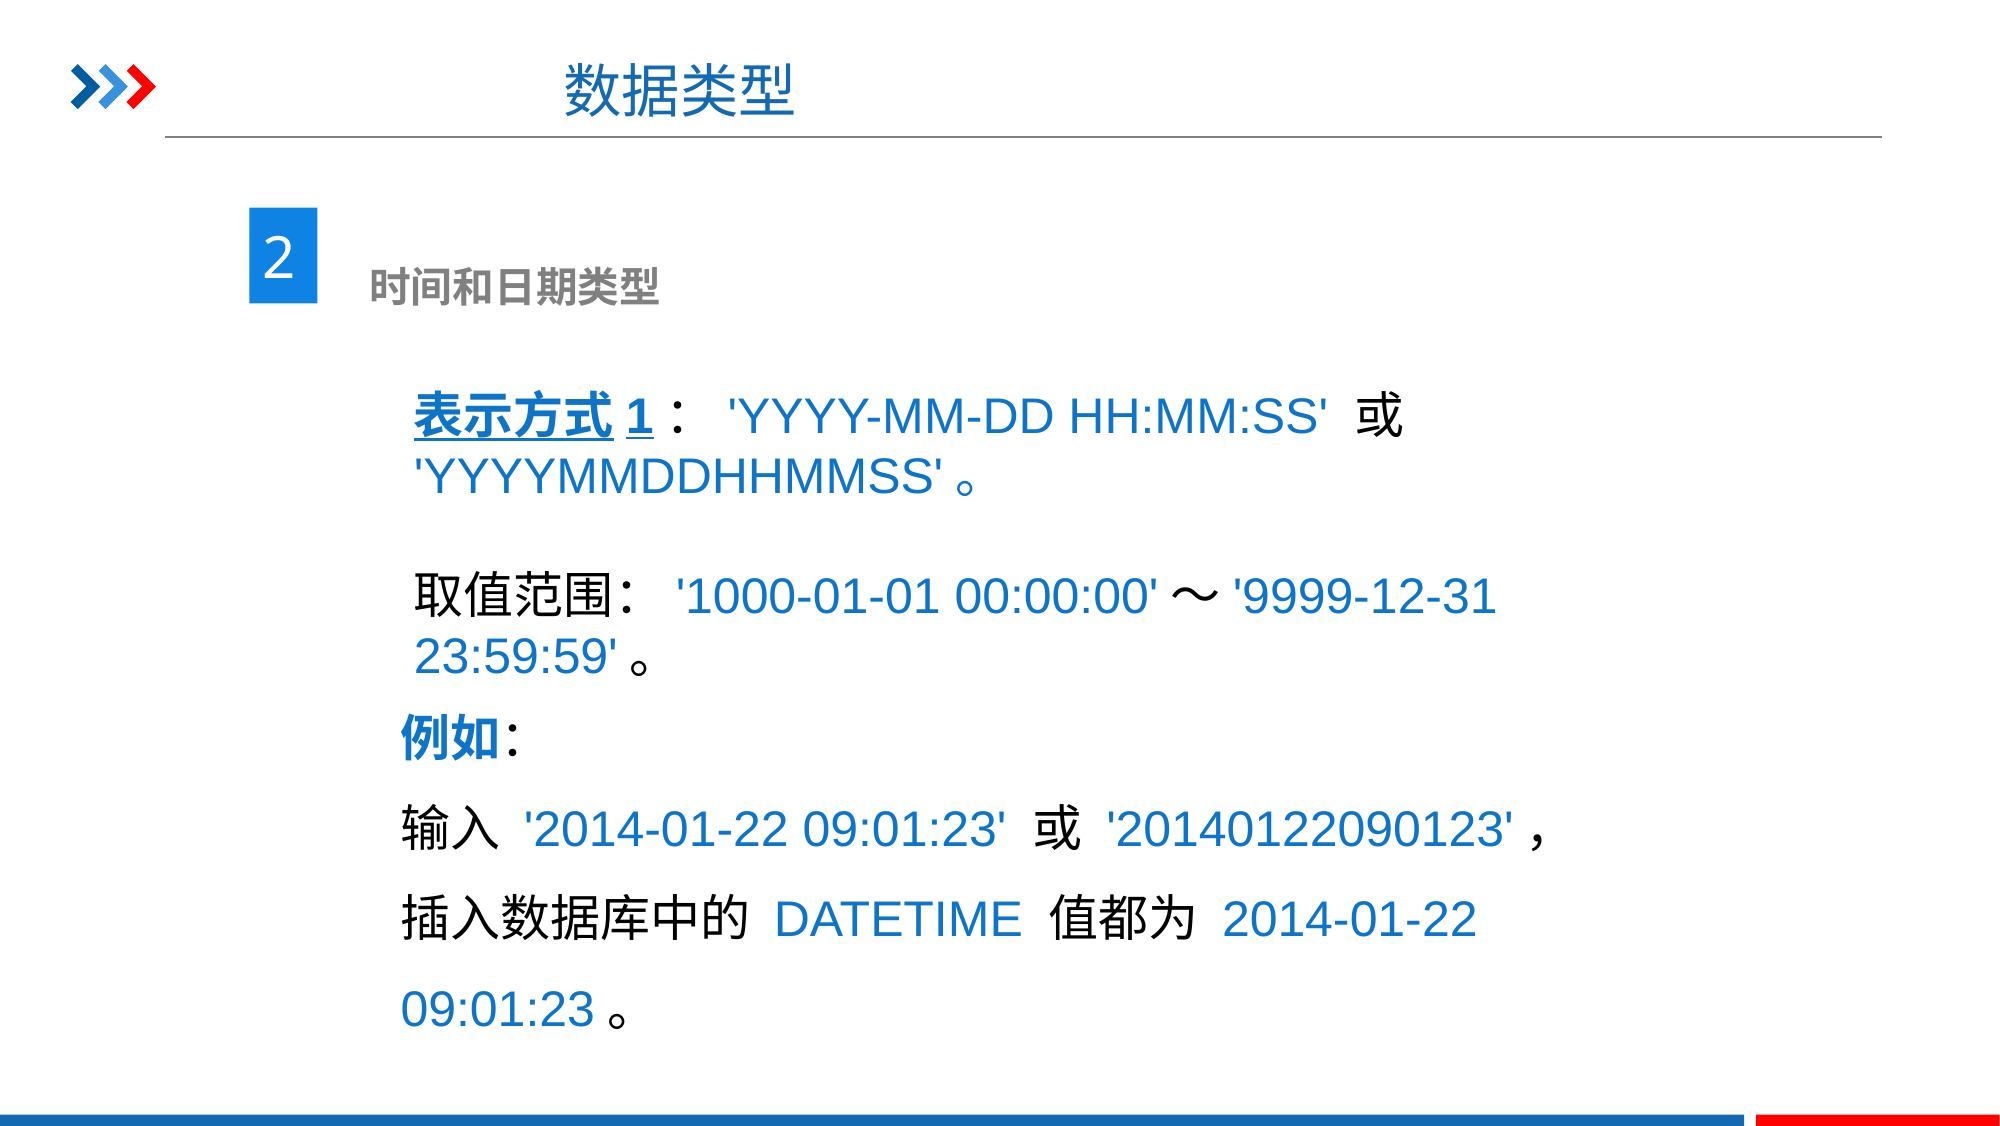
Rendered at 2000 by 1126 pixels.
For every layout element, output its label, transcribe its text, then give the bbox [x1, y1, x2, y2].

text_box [249, 207, 318, 304]
text_box 表示方式1：'YYYY-MM-DD HH:MM:SS' 或 'YYYYMMDDHHMMSS'。 取值范围：'1000-01-01 00:00:00'～'9999-12-31 23:59:59'。 [399, 376, 1751, 692]
text_box 时间和日期类型 [319, 245, 1092, 380]
title 数据类型 [521, 25, 1296, 153]
text_box 例如： 输入 '2014-01-22 09:01:23' 或 '20140122090123'， 插入数据库中的 DATETIME 值都为 2014-01-22 09:01:23。 [385, 668, 1687, 1014]
